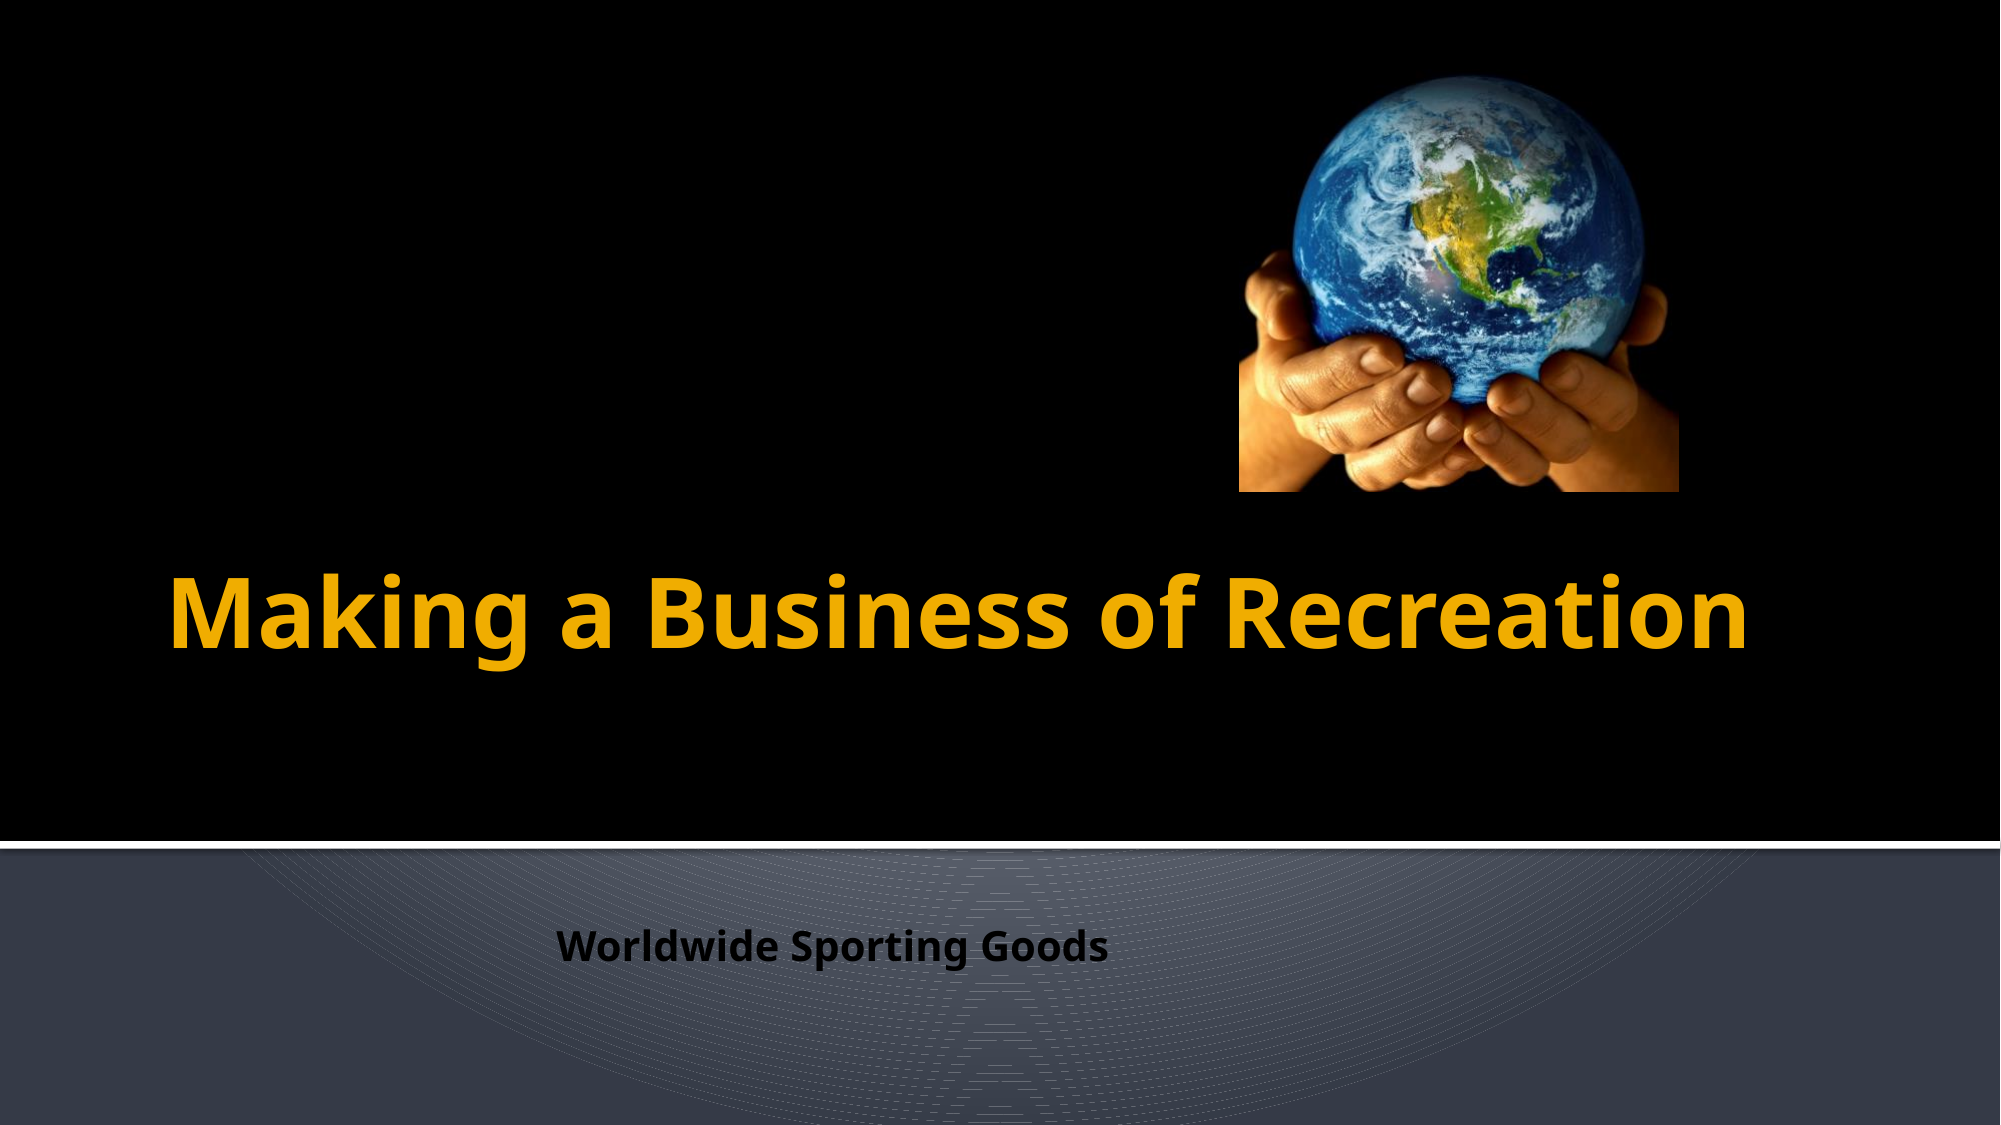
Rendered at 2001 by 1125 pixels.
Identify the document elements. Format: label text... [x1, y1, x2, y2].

subtitle Worldwide Sporting Goods [536, 682, 1587, 970]
title Making a Business of Recreation [150, 550, 1917, 825]
picture [1239, 53, 1679, 492]
